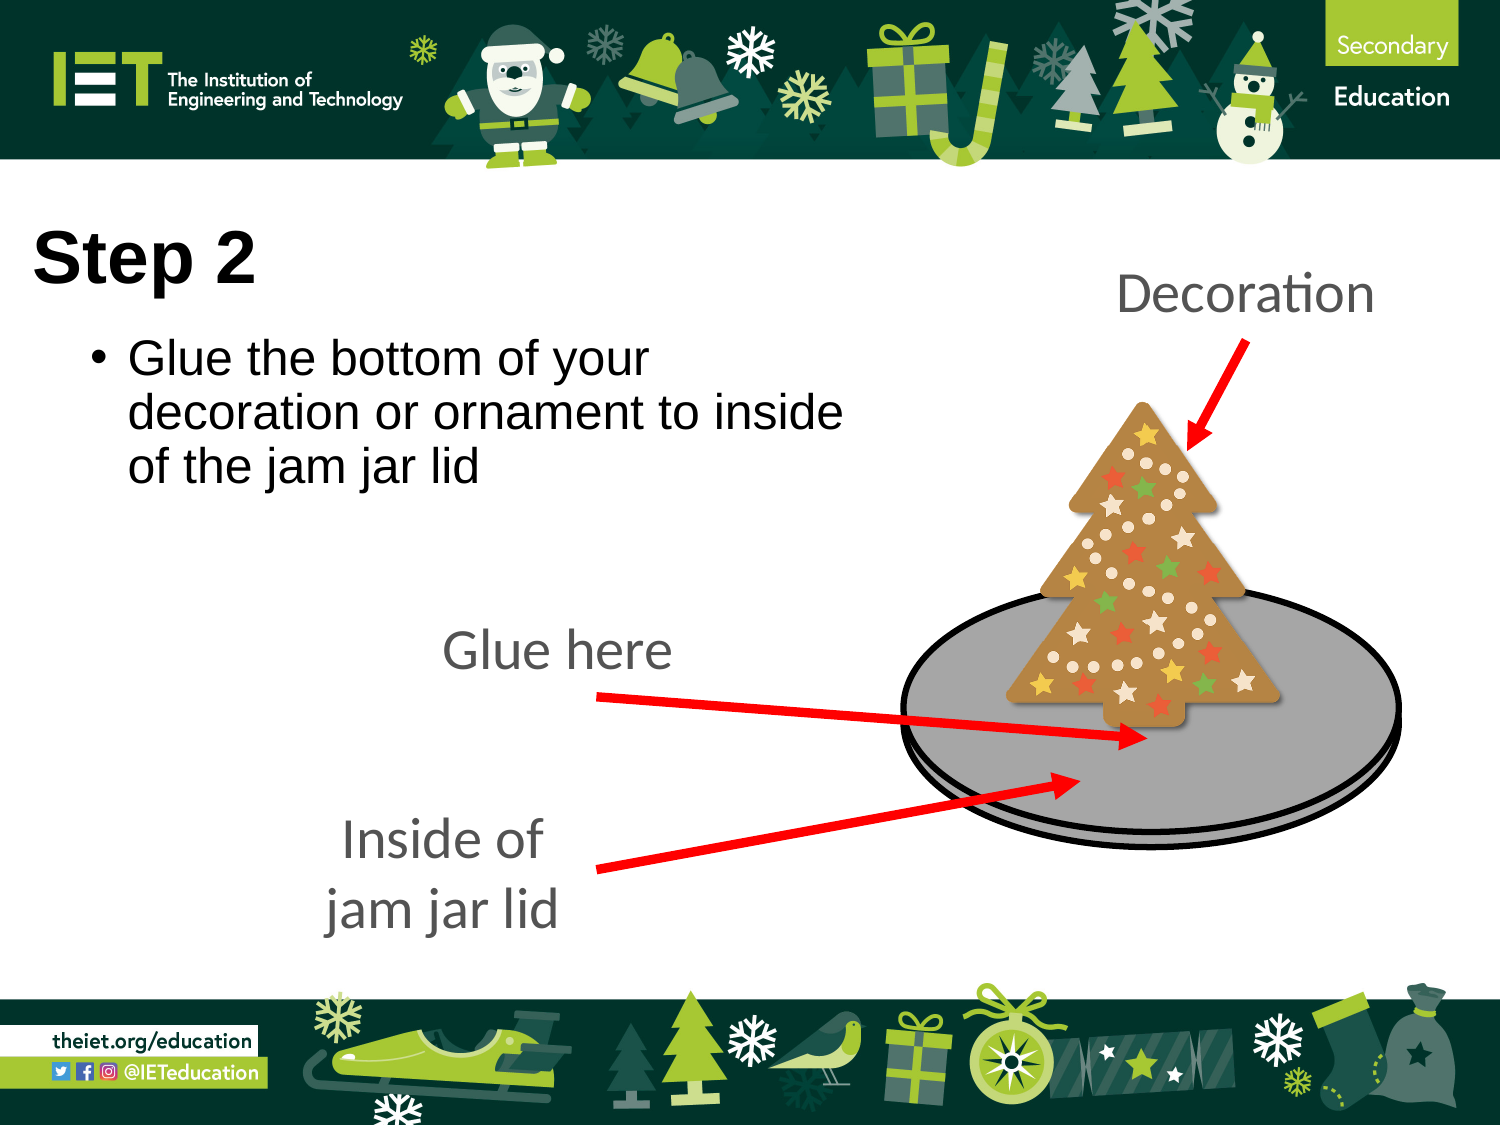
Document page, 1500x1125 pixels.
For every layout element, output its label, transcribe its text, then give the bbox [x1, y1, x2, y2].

text_box Decoration [1093, 247, 1399, 332]
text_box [596, 696, 1148, 739]
title Step 2 [17, 194, 1483, 325]
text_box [903, 397, 1399, 848]
text_box Glue here [418, 603, 698, 689]
picture [0, 0, 1500, 1125]
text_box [1186, 340, 1247, 452]
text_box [596, 781, 1081, 871]
list Glue the bottom of your decoration or ornament to inside of the jam jar lid [75, 325, 869, 887]
text_box Inside of jam jar lid [289, 792, 597, 948]
